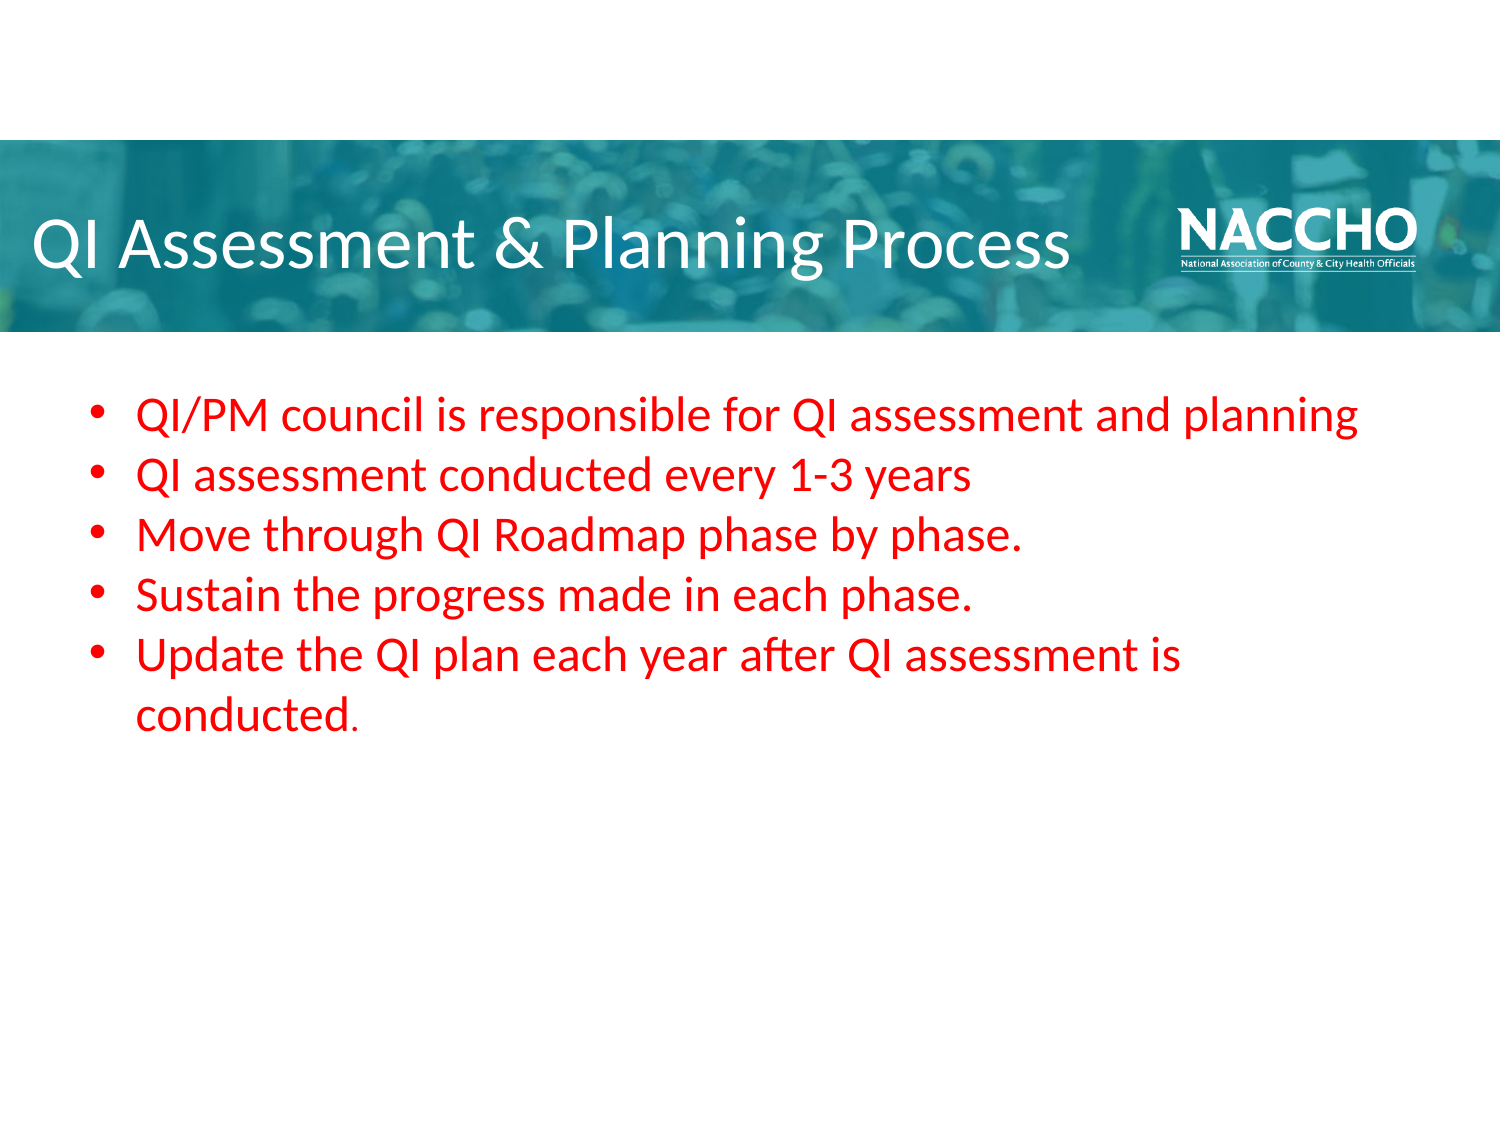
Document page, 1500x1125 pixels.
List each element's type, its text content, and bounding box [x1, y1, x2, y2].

picture [0, 140, 1500, 332]
text_box QI/PM council is responsible for QI assessment and planning QI assessment conducted every 1-3 years Move through QI Roadmap phase by phase. Sustain the progress made in each phase. Update the QI plan each year after QI assessment is conducted. [74, 374, 1417, 794]
